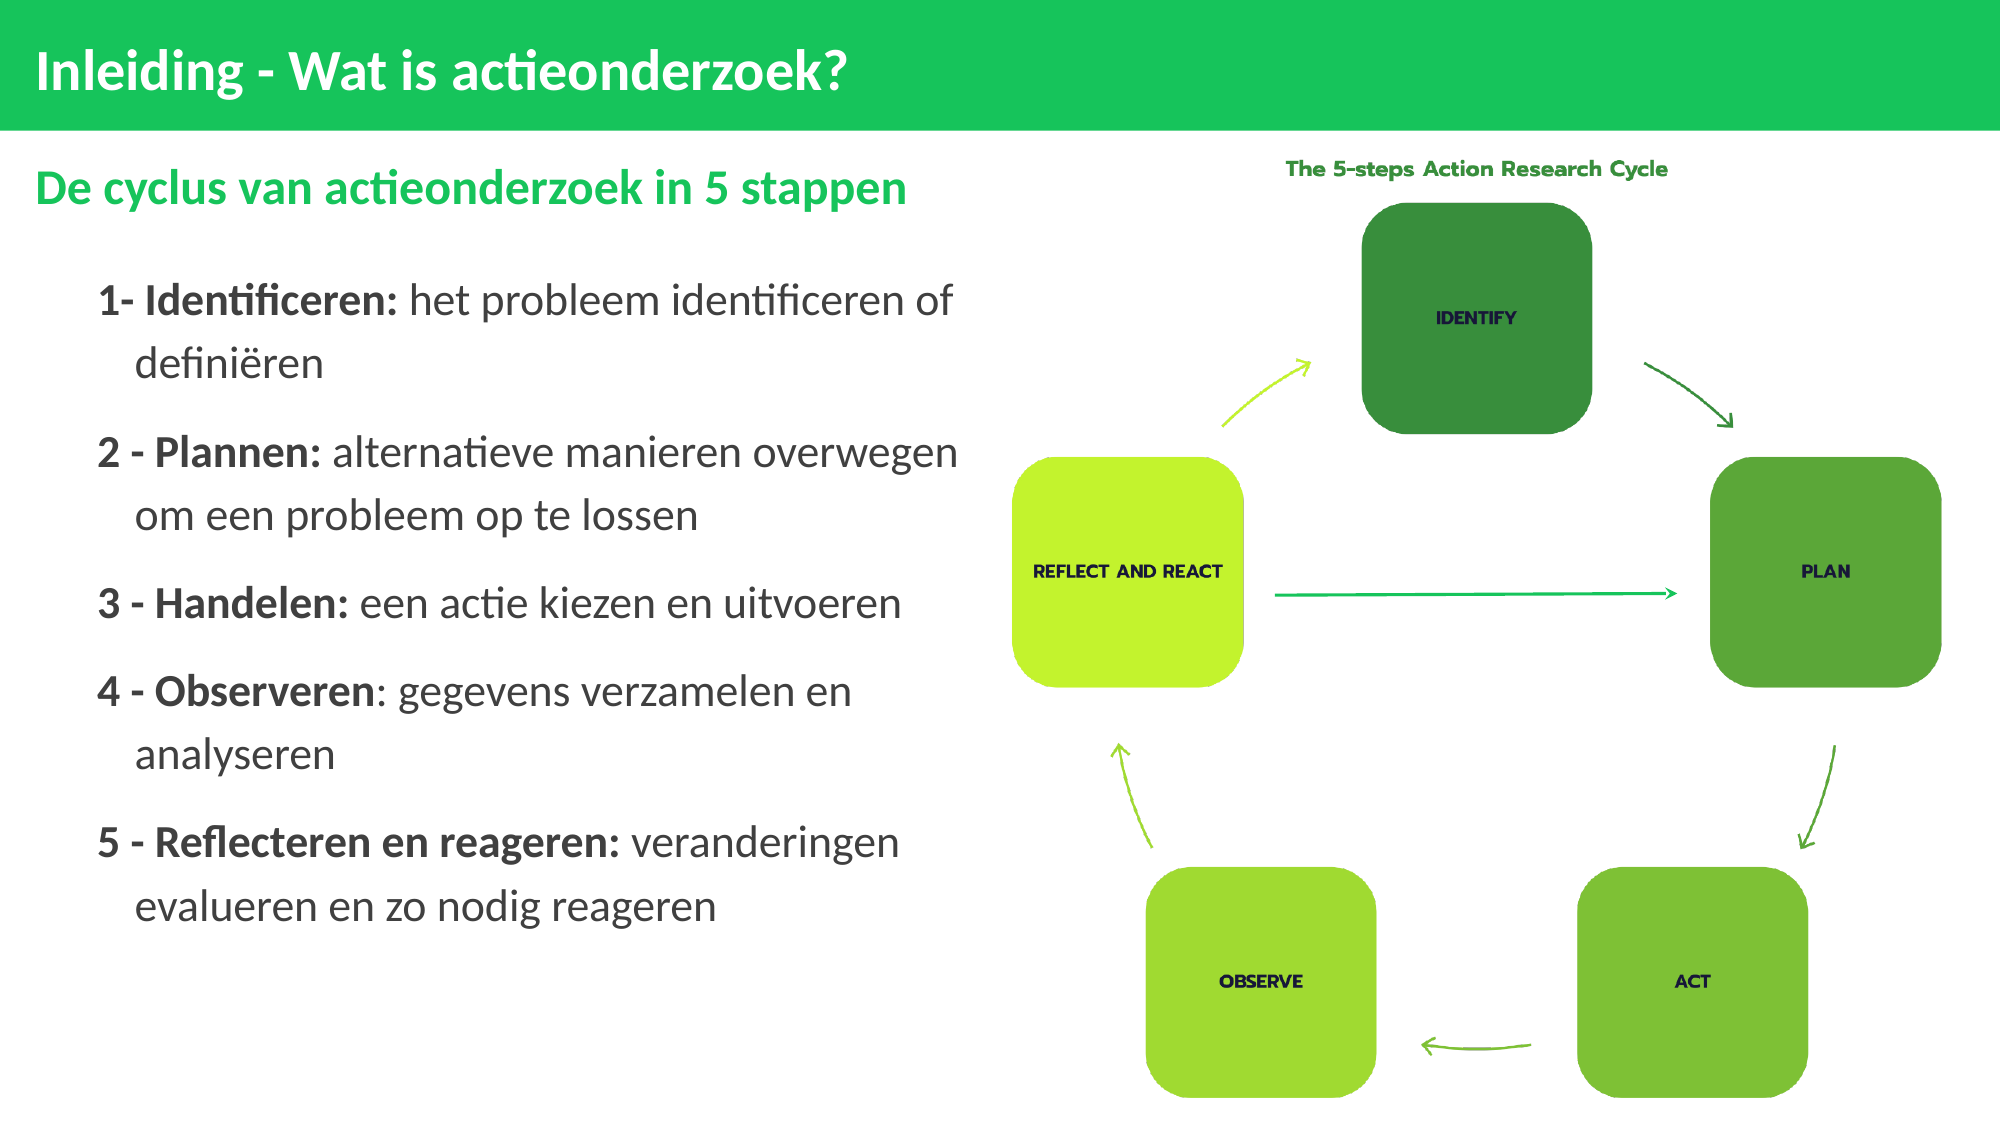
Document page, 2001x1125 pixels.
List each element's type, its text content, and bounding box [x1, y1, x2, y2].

list De cyclus van actieonderzoek in 5 stappen [20, 143, 903, 234]
text_box 1- Identificeren: het probleem identificeren of definiëren 2 - Plannen: alternatieve manieren overwegen om een probleem op te lossen 3 - Handelen: een actie kiezen en uitvoeren 4 - Observeren: gegevens verzamelen en analyseren 5 - Reflecteren en reageren: veranderingen evalueren en zo nodig reageren [44, 246, 903, 942]
title Inleiding - Wat is actieonderzoek? [20, 12, 907, 131]
picture [908, 12, 2001, 1125]
